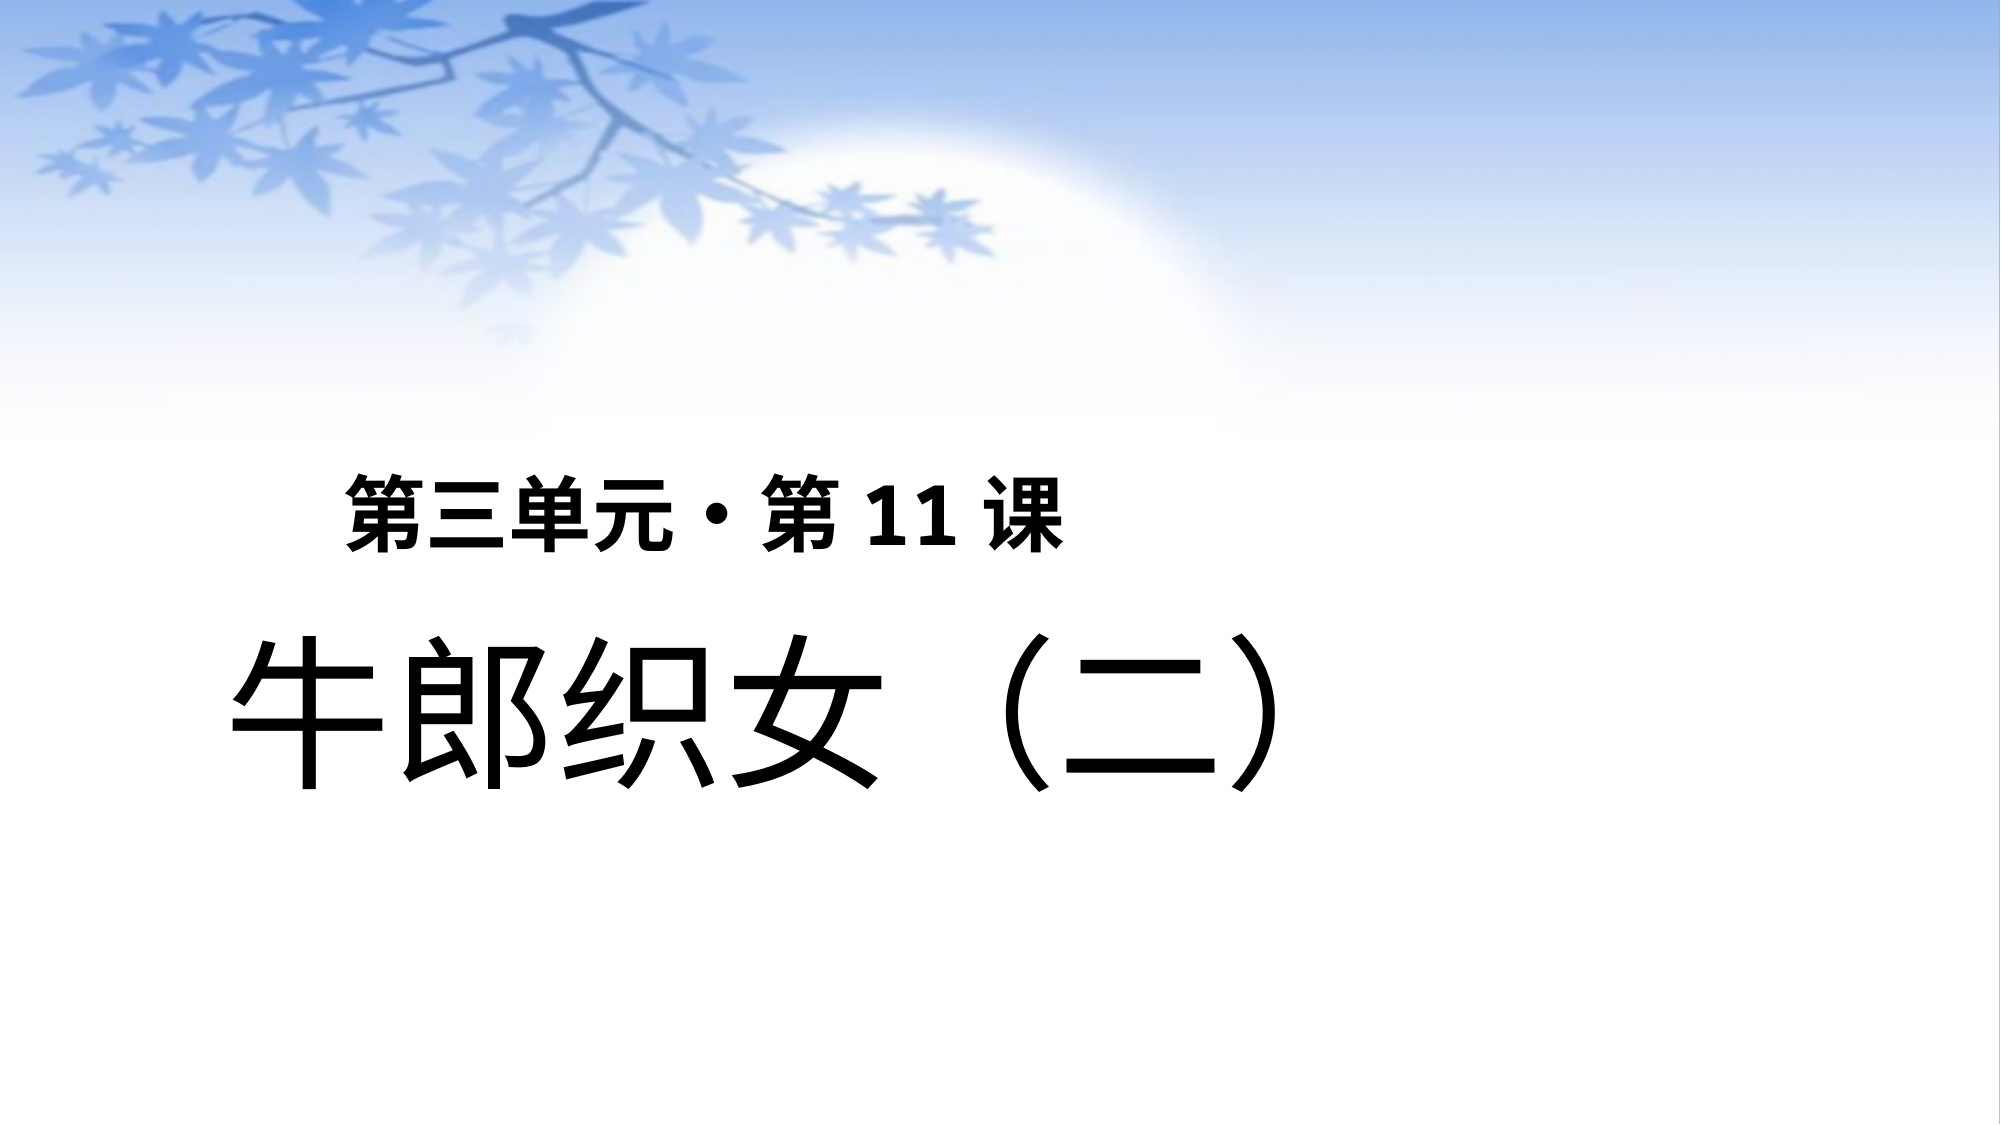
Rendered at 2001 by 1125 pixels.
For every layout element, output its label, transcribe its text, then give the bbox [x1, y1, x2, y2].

picture [0, 0, 2001, 1125]
title 第三单元•第11课 [103, 404, 1304, 620]
subtitle 牛郎织女（二） [207, 601, 1409, 833]
